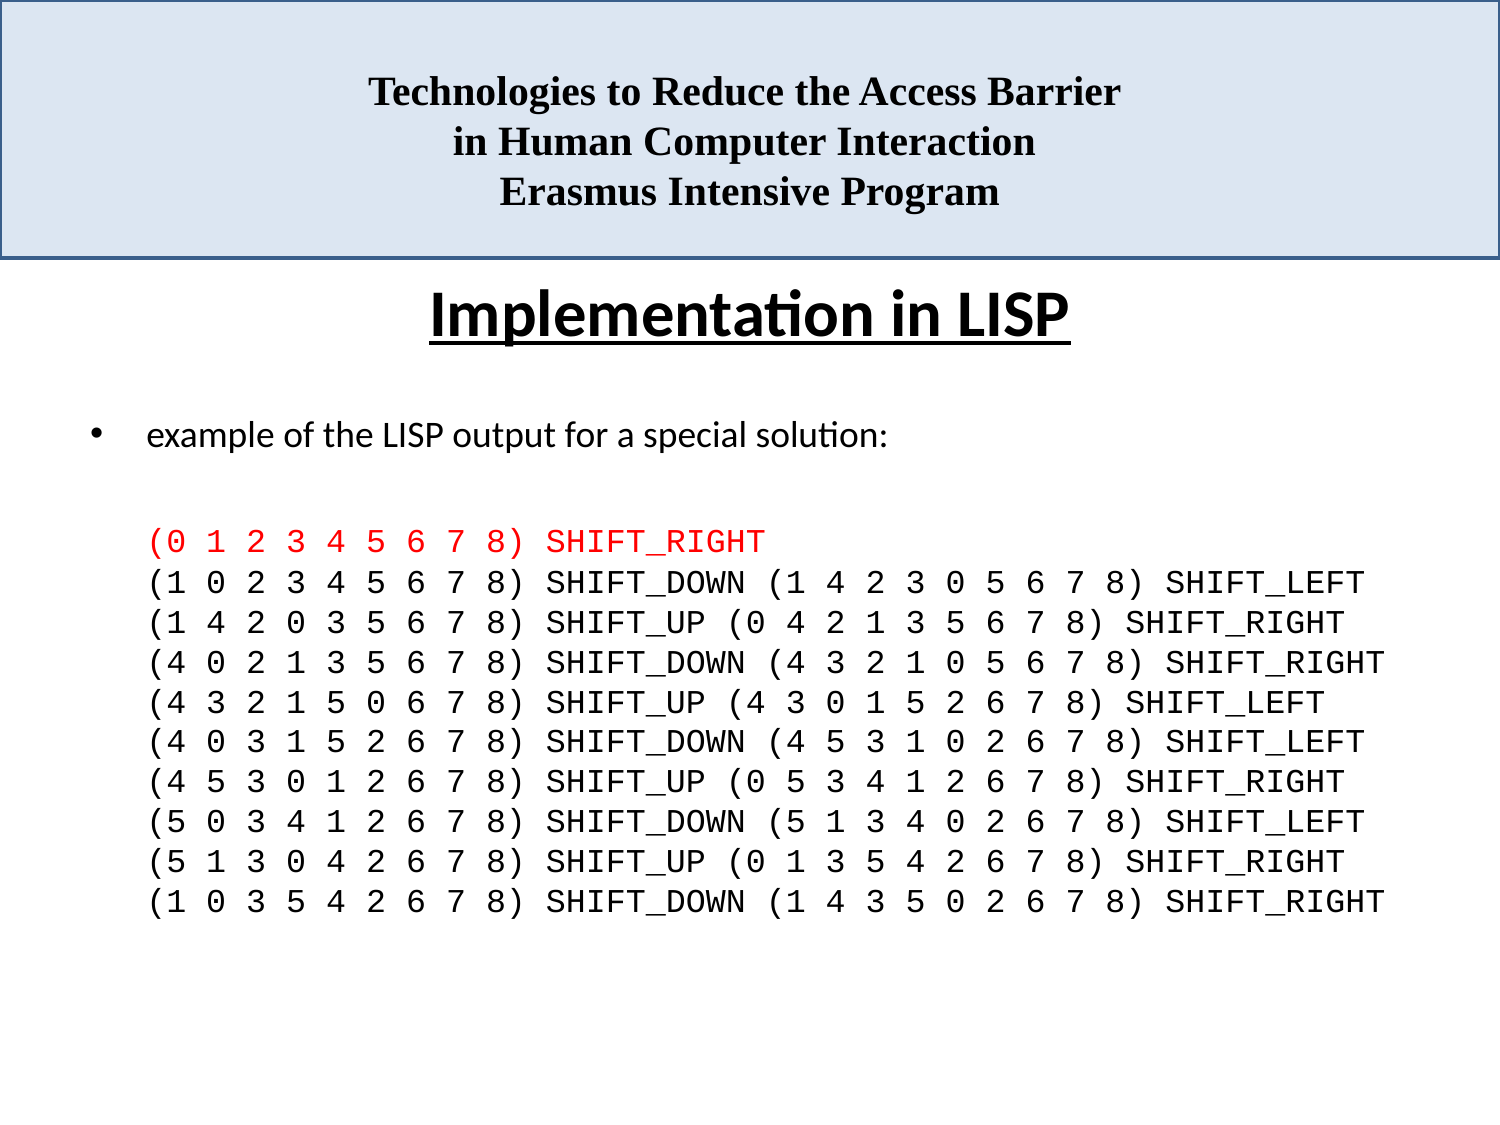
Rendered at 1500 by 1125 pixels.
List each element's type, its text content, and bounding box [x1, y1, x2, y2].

title Technologies to Reduce the Access Barrier in Human Computer Interaction Erasmus Intensive Program [75, 45, 1425, 233]
list Implementation in LISP example of the LISP output for a special solution: (0 1 2 3 4 5 6 7 8) SHIFT_RIGHT (1 0 2 3 4 5 6 7 8) SHIFT_DOWN (1 4 2 3 0 5 6 7 8) SHIFT_LEFT (1 4 2 0 3 5 6 7 8) SHIFT_UP (0 4 2 1 3 5 6 7 8) SHIFT_RIGHT (4 0 2 1 3 5 6 7 8) SHIFT_DOWN (4 3 2 1 0 5 6 7 8) SHIFT_RIGHT (4 3 2 1 5 0 6 7 8) SHIFT_UP (4 3 0 1 5 2 6 7 8) SHIFT_LEFT (4 0 3 1 5 2 6 7 8) SHIFT_DOWN (4 5 3 1 0 2 6 7 8) SHIFT_LEFT (4 5 3 0 1 2 6 7 8) SHIFT_UP (0 5 3 4 1 2 6 7 8) SHIFT_RIGHT (5 0 3 4 1 2 6 7 8) SHIFT_DOWN (5 1 3 4 0 2 6 7 8) SHIFT_LEFT (5 1 3 0 4 2 6 7 8) SHIFT_UP (0 1 3 5 4 2 6 7 8) SHIFT_RIGHT (1 0 3 5 4 2 6 7 8) SHIFT_DOWN (1 4 3 5 0 2 6 7 8) SHIFT_RIGHT [75, 262, 1425, 1005]
text_box [0, 0, 1500, 260]
